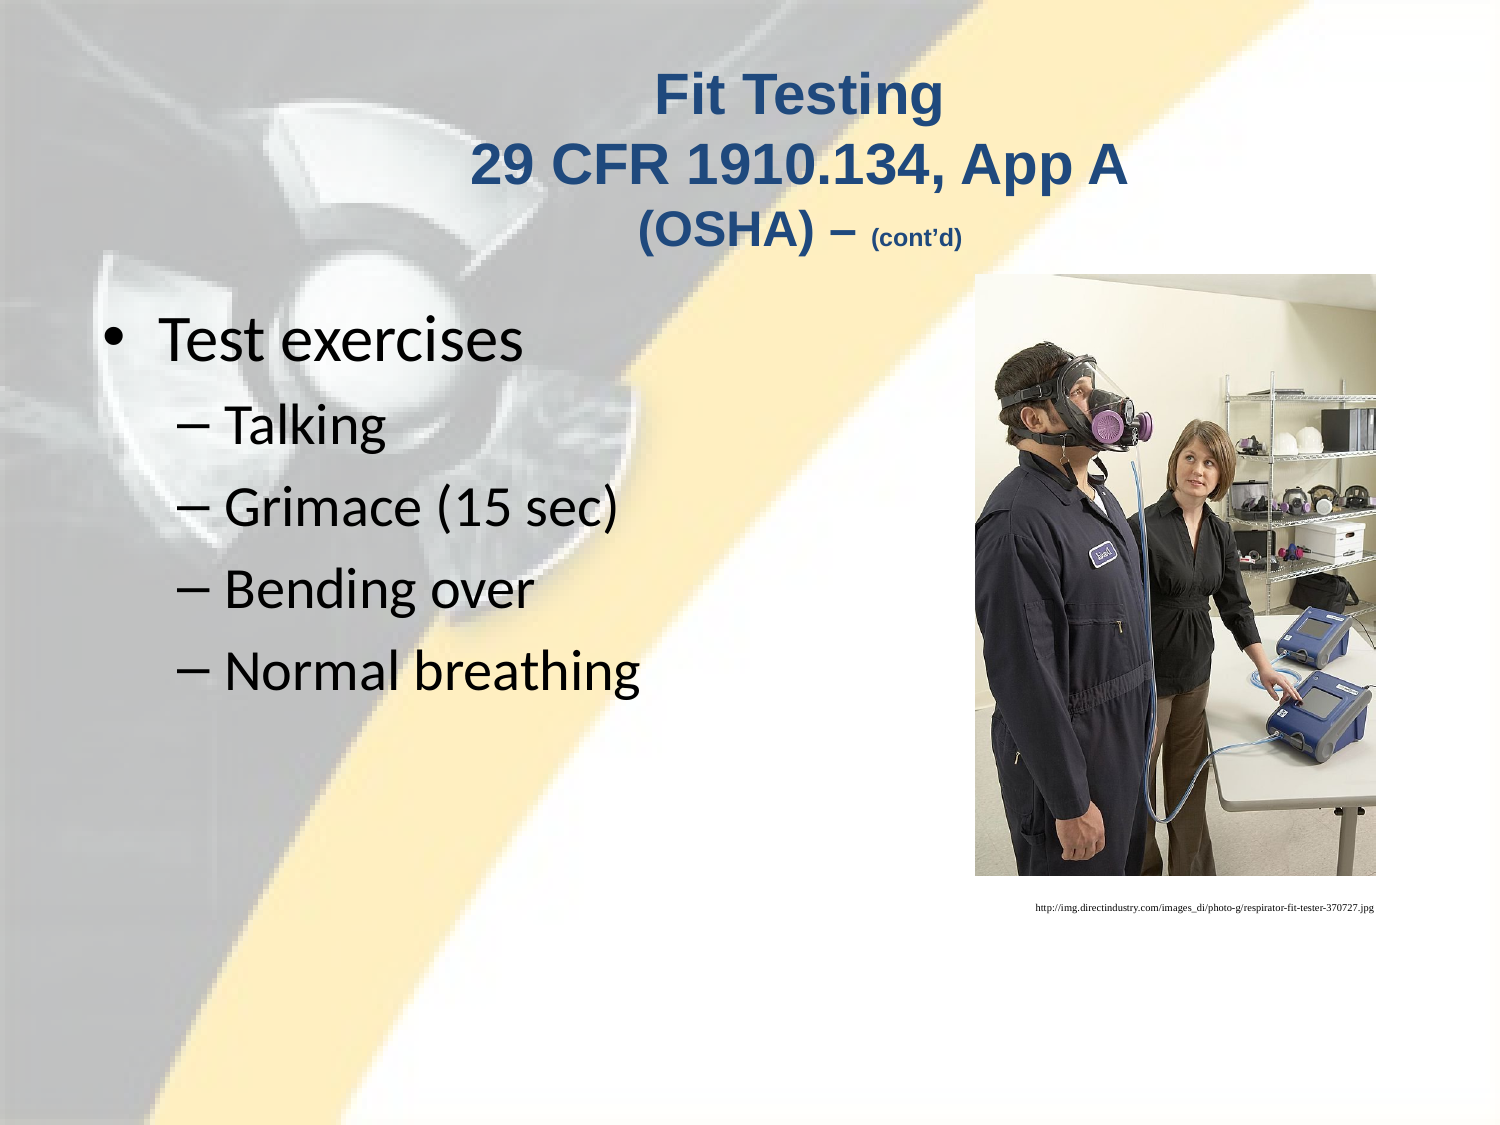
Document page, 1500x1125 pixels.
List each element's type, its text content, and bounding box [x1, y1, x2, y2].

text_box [974, 274, 1389, 922]
list Test exercises Talking Grimace (15 sec) Bending over Normal breathing [87, 287, 1400, 963]
text_box Fit Testing 29 CFR 1910.134, App A (OSHA) – (cont’d) [225, 74, 1375, 238]
